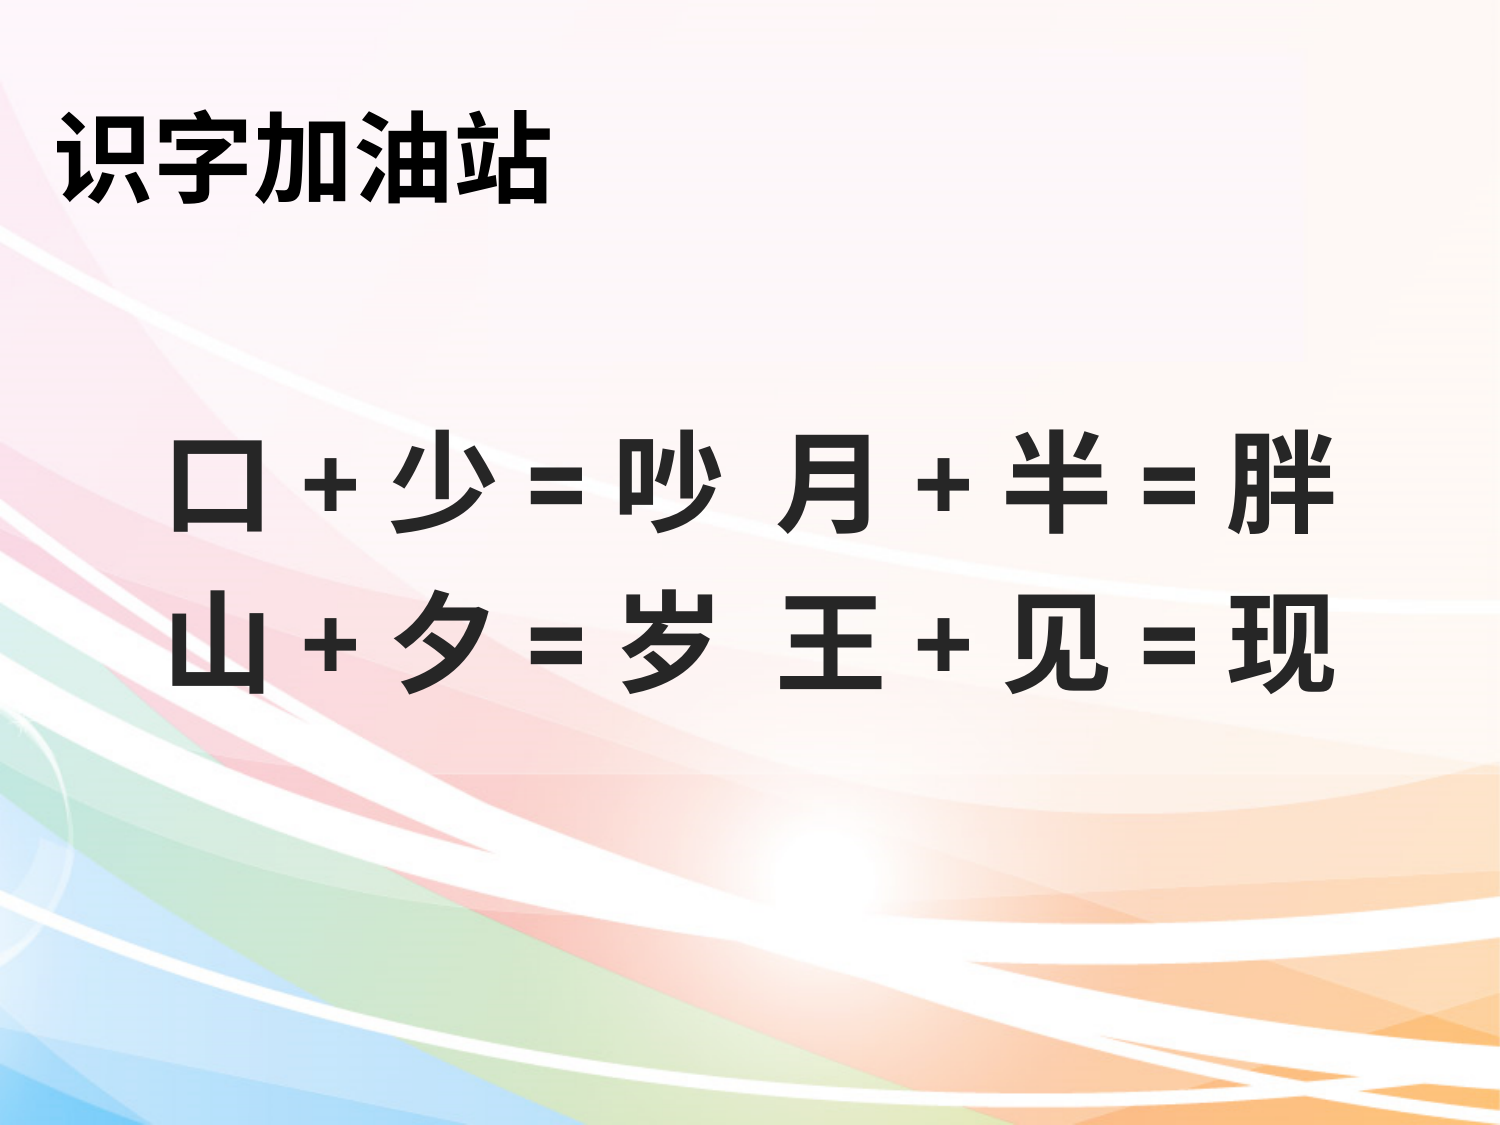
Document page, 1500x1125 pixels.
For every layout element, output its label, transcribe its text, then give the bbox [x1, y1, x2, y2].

picture [0, 0, 1500, 1125]
text_box 识字加油站 [38, 88, 674, 224]
title 口+少=吵 月+半=胖 山+夕=岁 王+见=现 [147, 247, 1394, 845]
